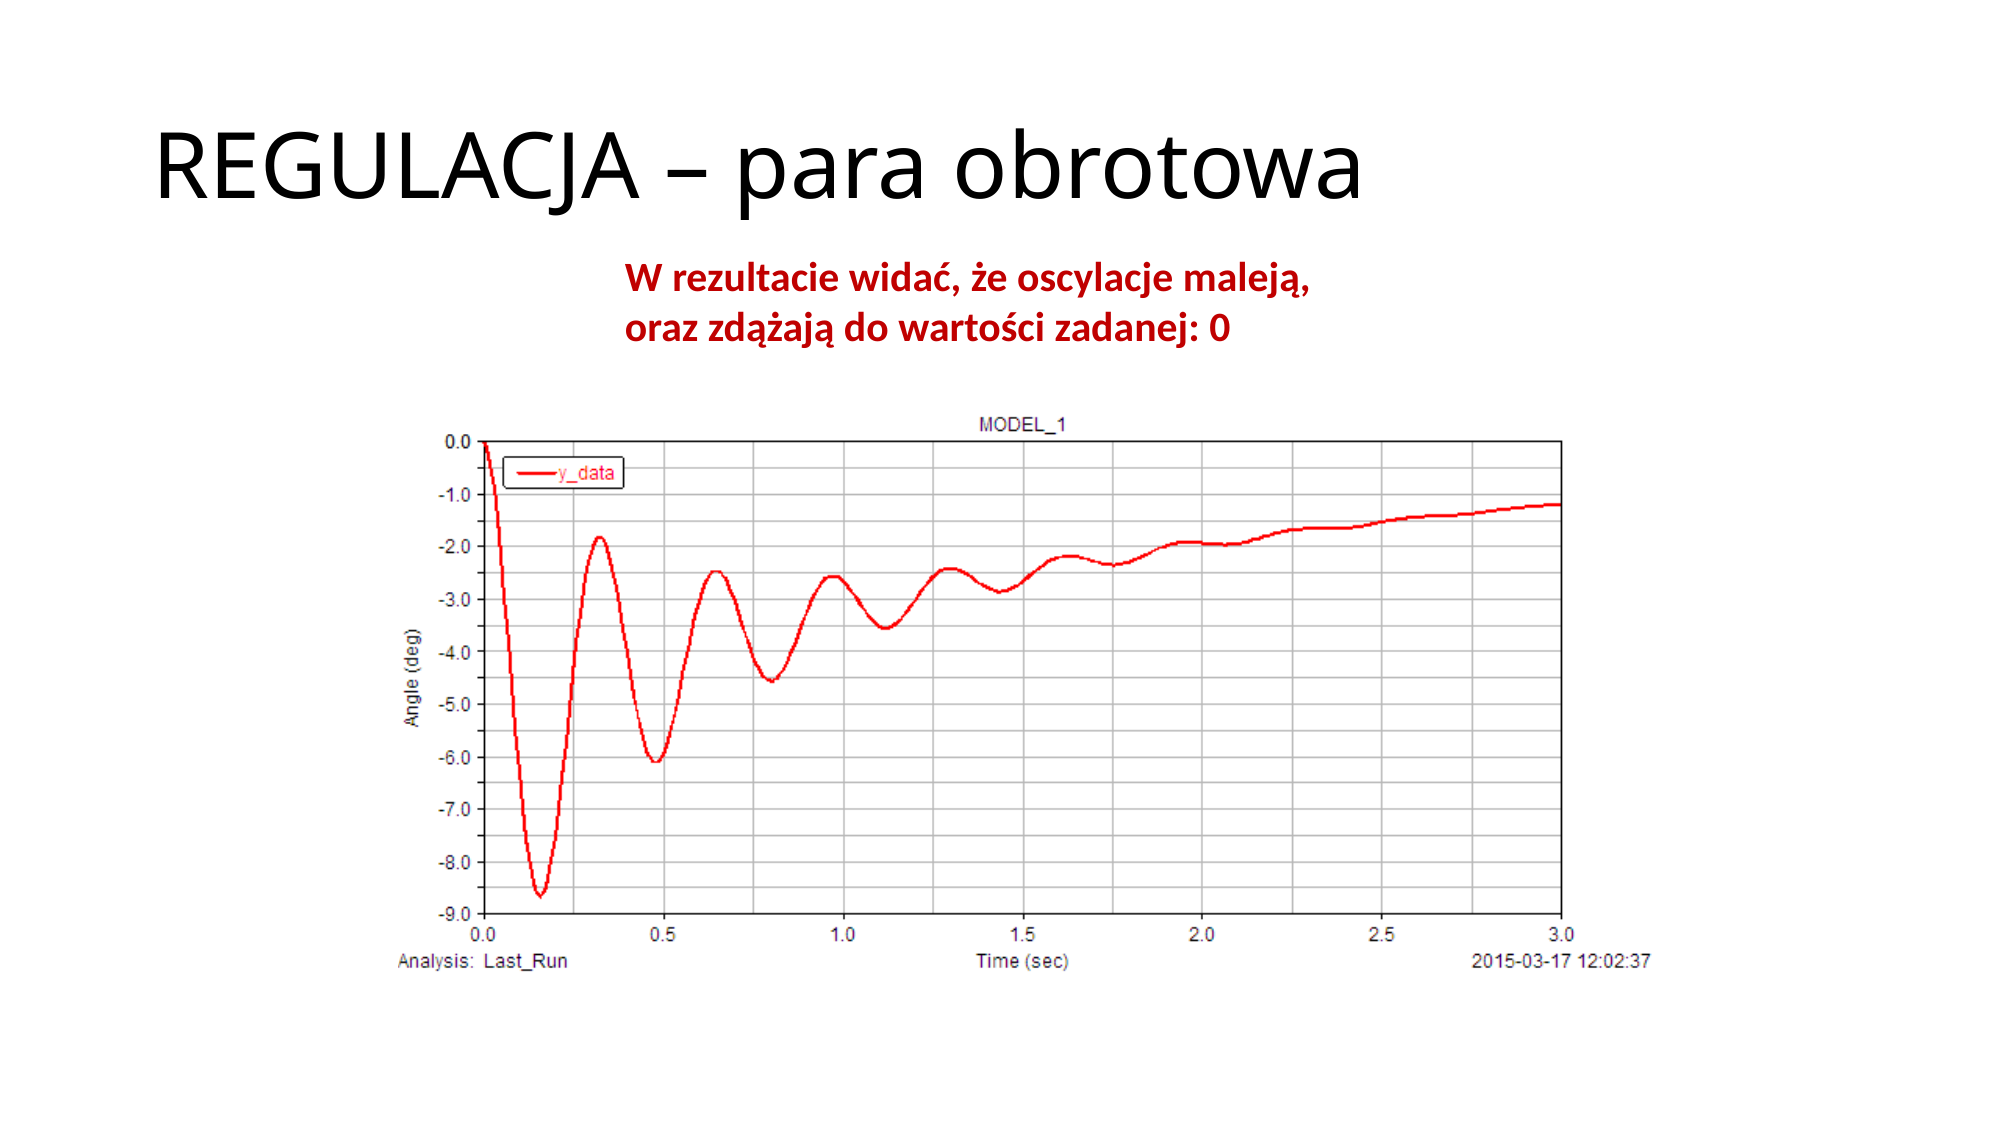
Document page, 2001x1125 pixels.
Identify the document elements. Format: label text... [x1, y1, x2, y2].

text_box W rezultacie widać, że oscylacje maleją, oraz zdążają do wartości zadanej: 0 [610, 241, 1449, 357]
title REGULACJA – para obrotowa [137, 59, 1863, 278]
picture [398, 408, 1661, 979]
